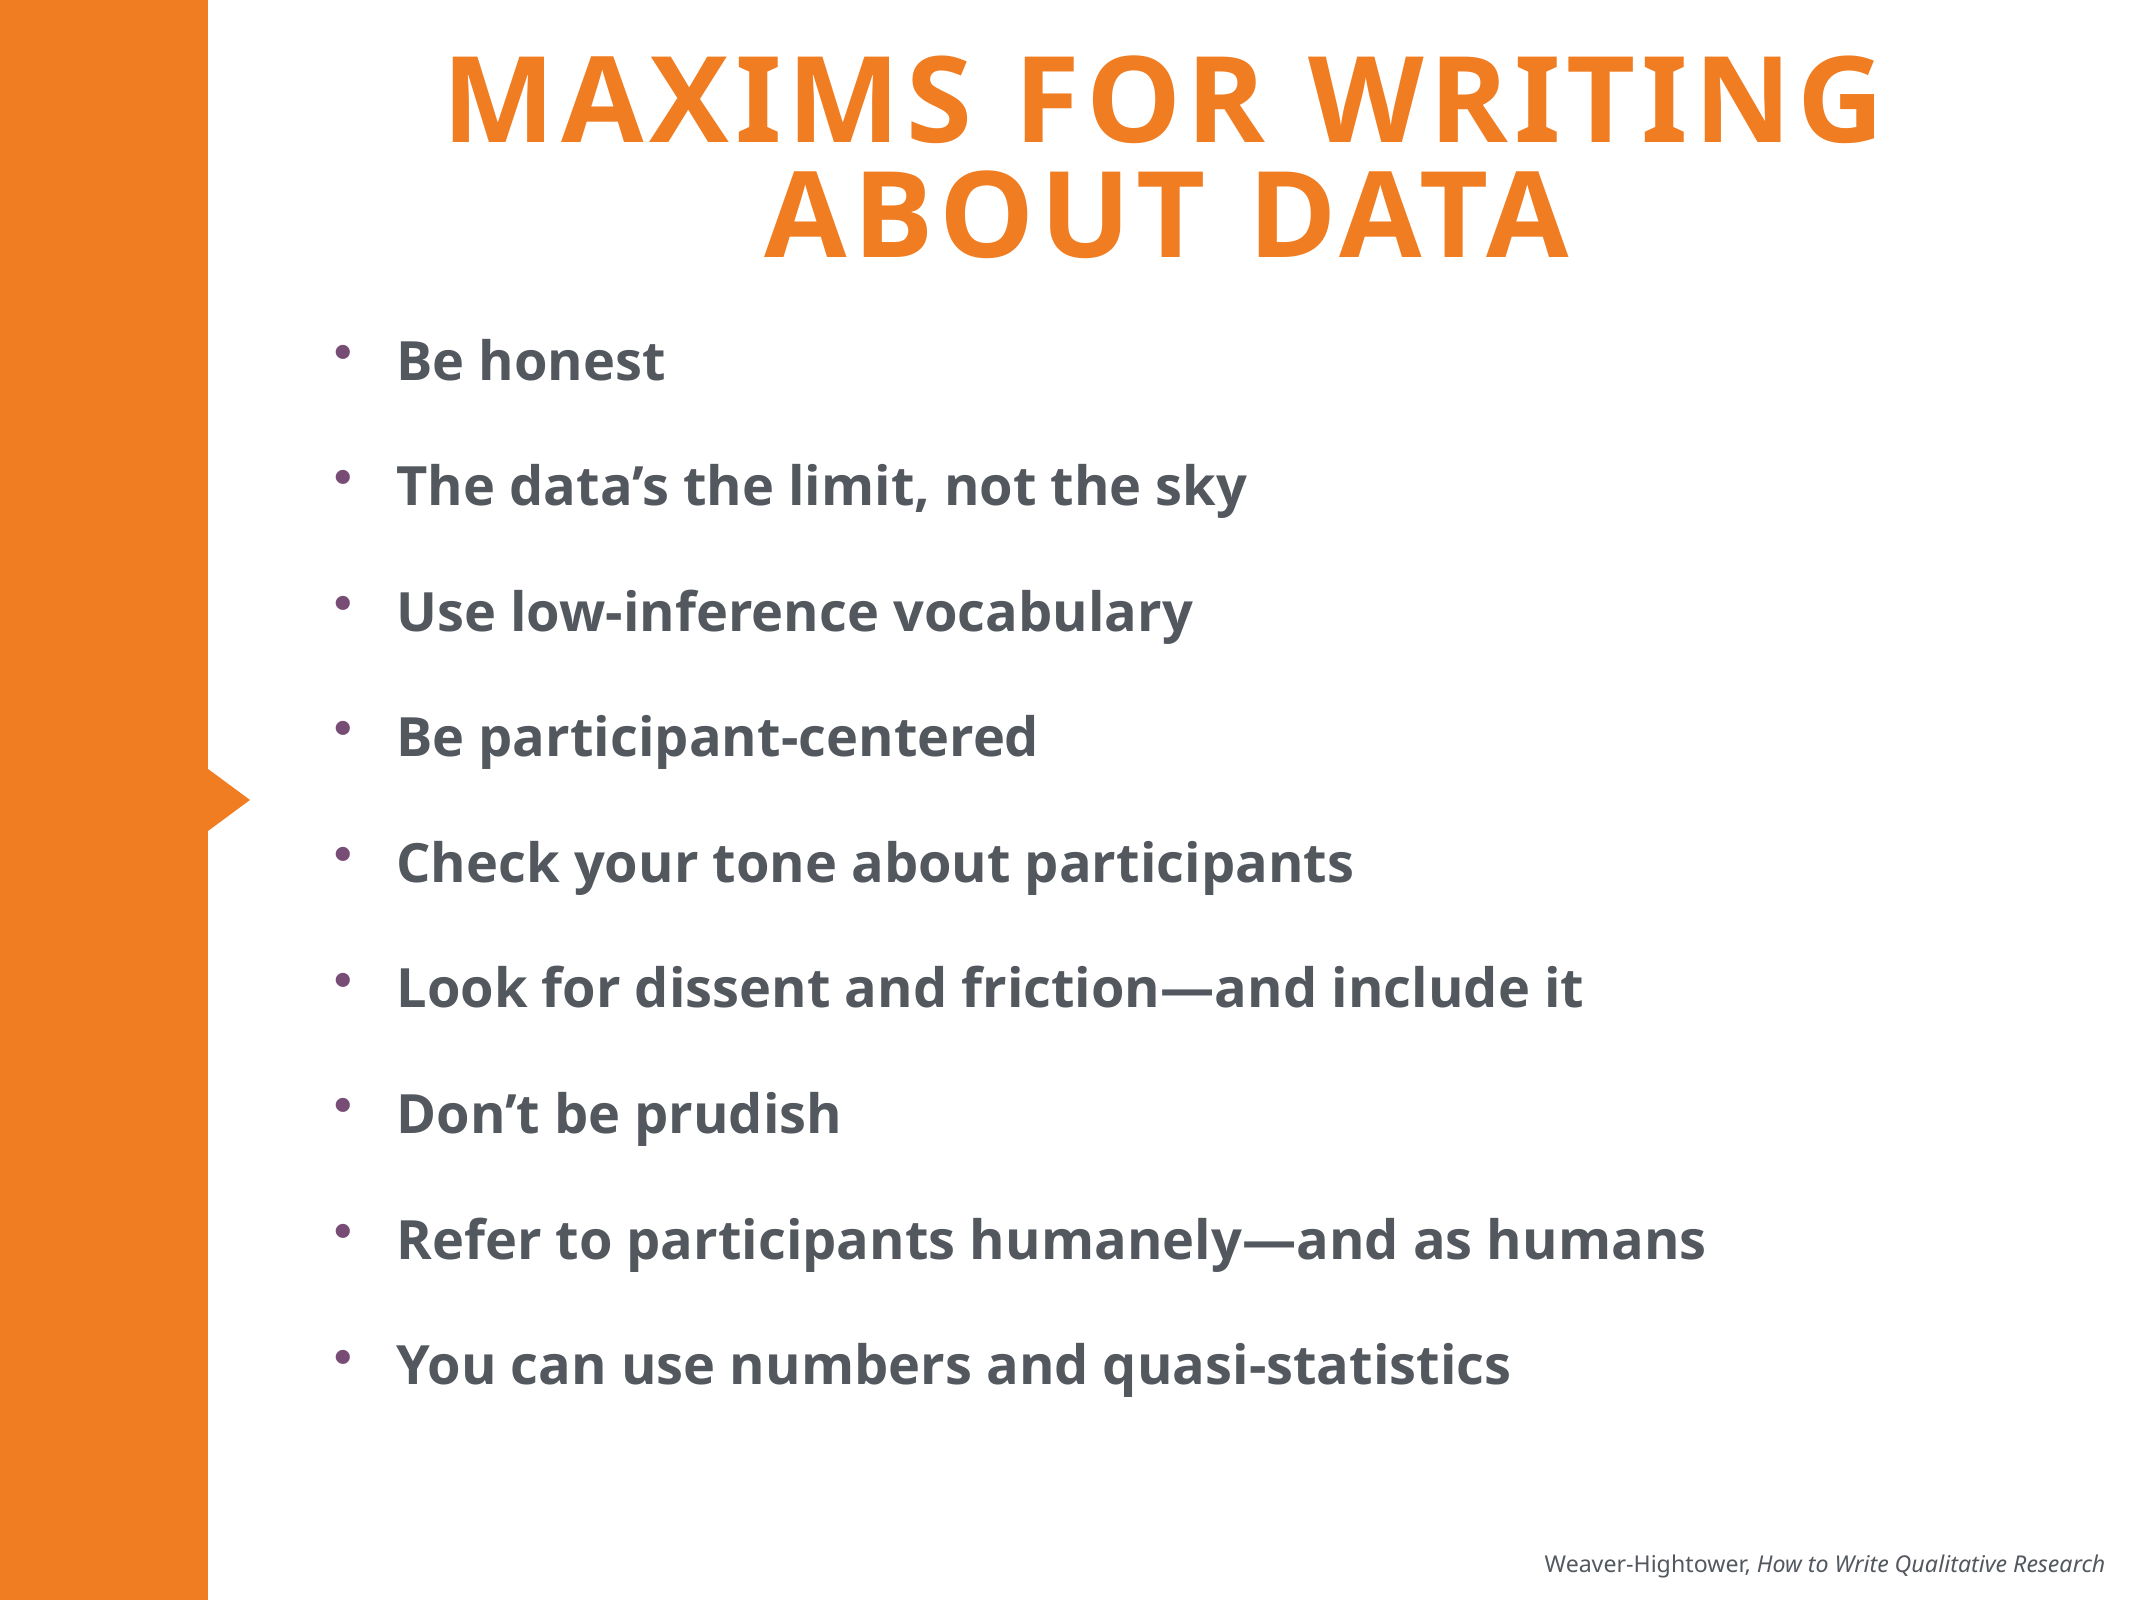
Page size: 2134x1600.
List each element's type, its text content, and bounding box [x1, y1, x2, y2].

title Maxims for writing about data [333, 17, 2002, 314]
list Be honest The data’s the limit, not the sky Use low-inference vocabulary Be participant-centered Check your tone about participants Look for dissent and friction—and include it Don’t be prudish Refer to participants humanely—and as humans You can use numbers and quasi-statistics [333, 318, 2070, 1489]
